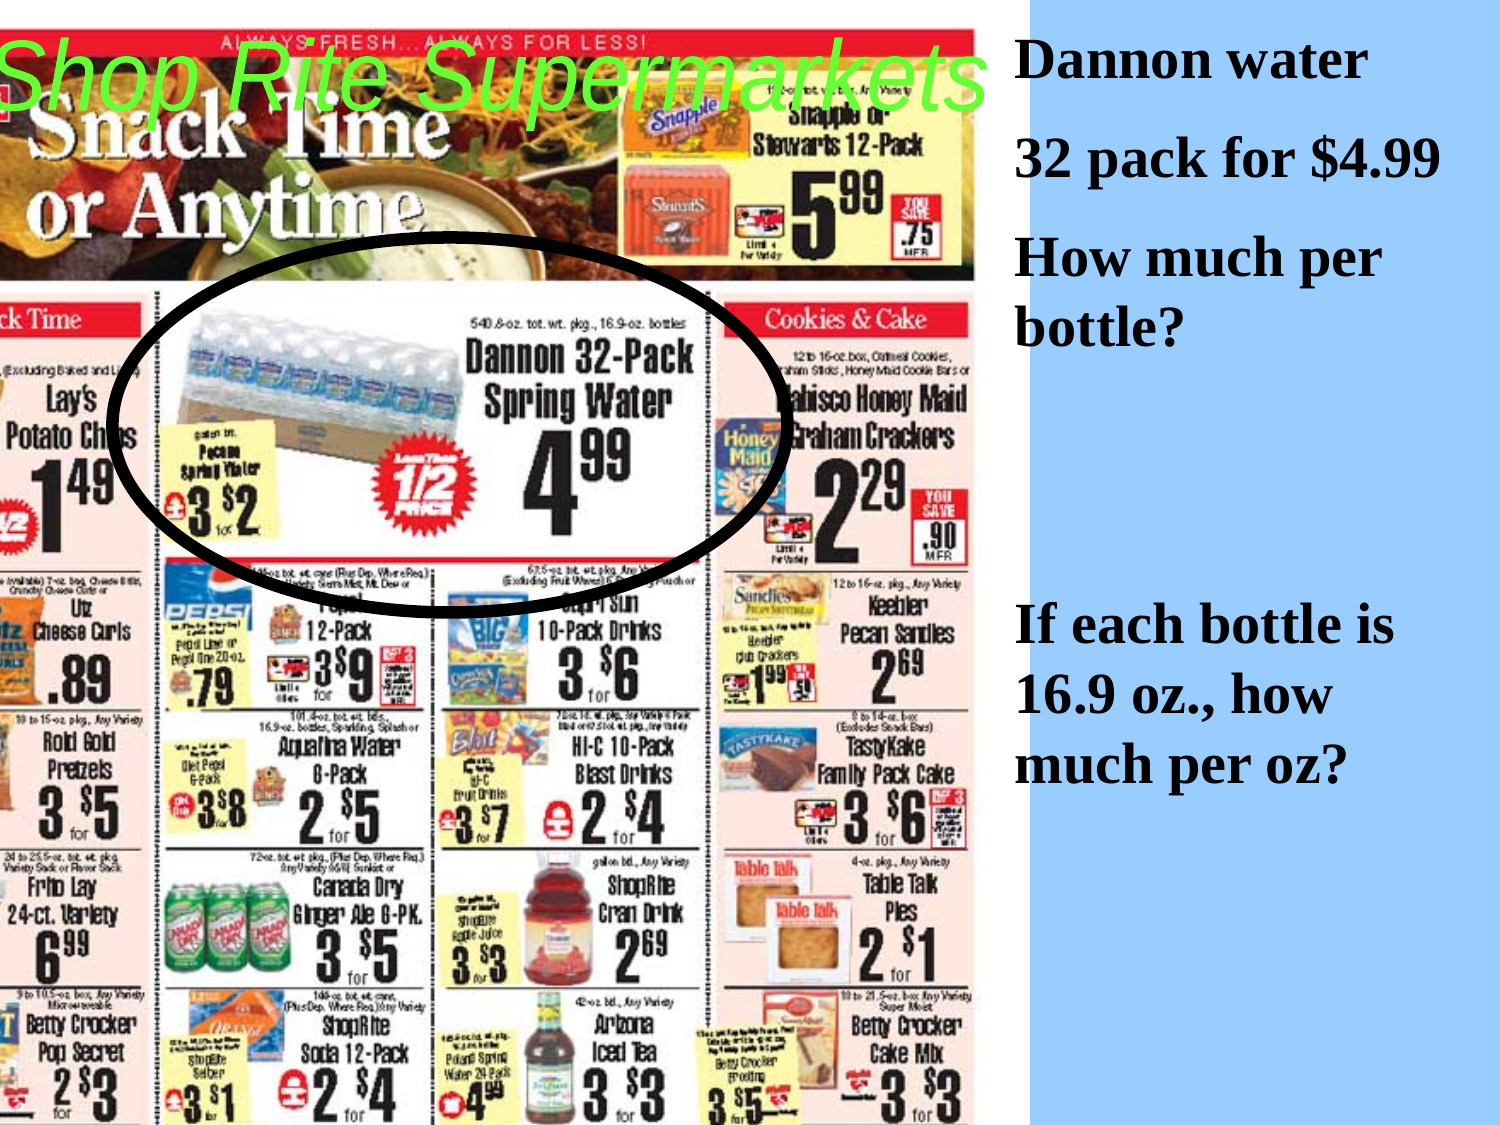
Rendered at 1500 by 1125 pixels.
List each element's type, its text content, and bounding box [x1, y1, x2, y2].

picture [0, 0, 1030, 1125]
text_box Dannon water 32 pack for $4.99 How much per bottle? If each bottle is 16.9 oz., how much per oz? [1035, 12, 1500, 803]
